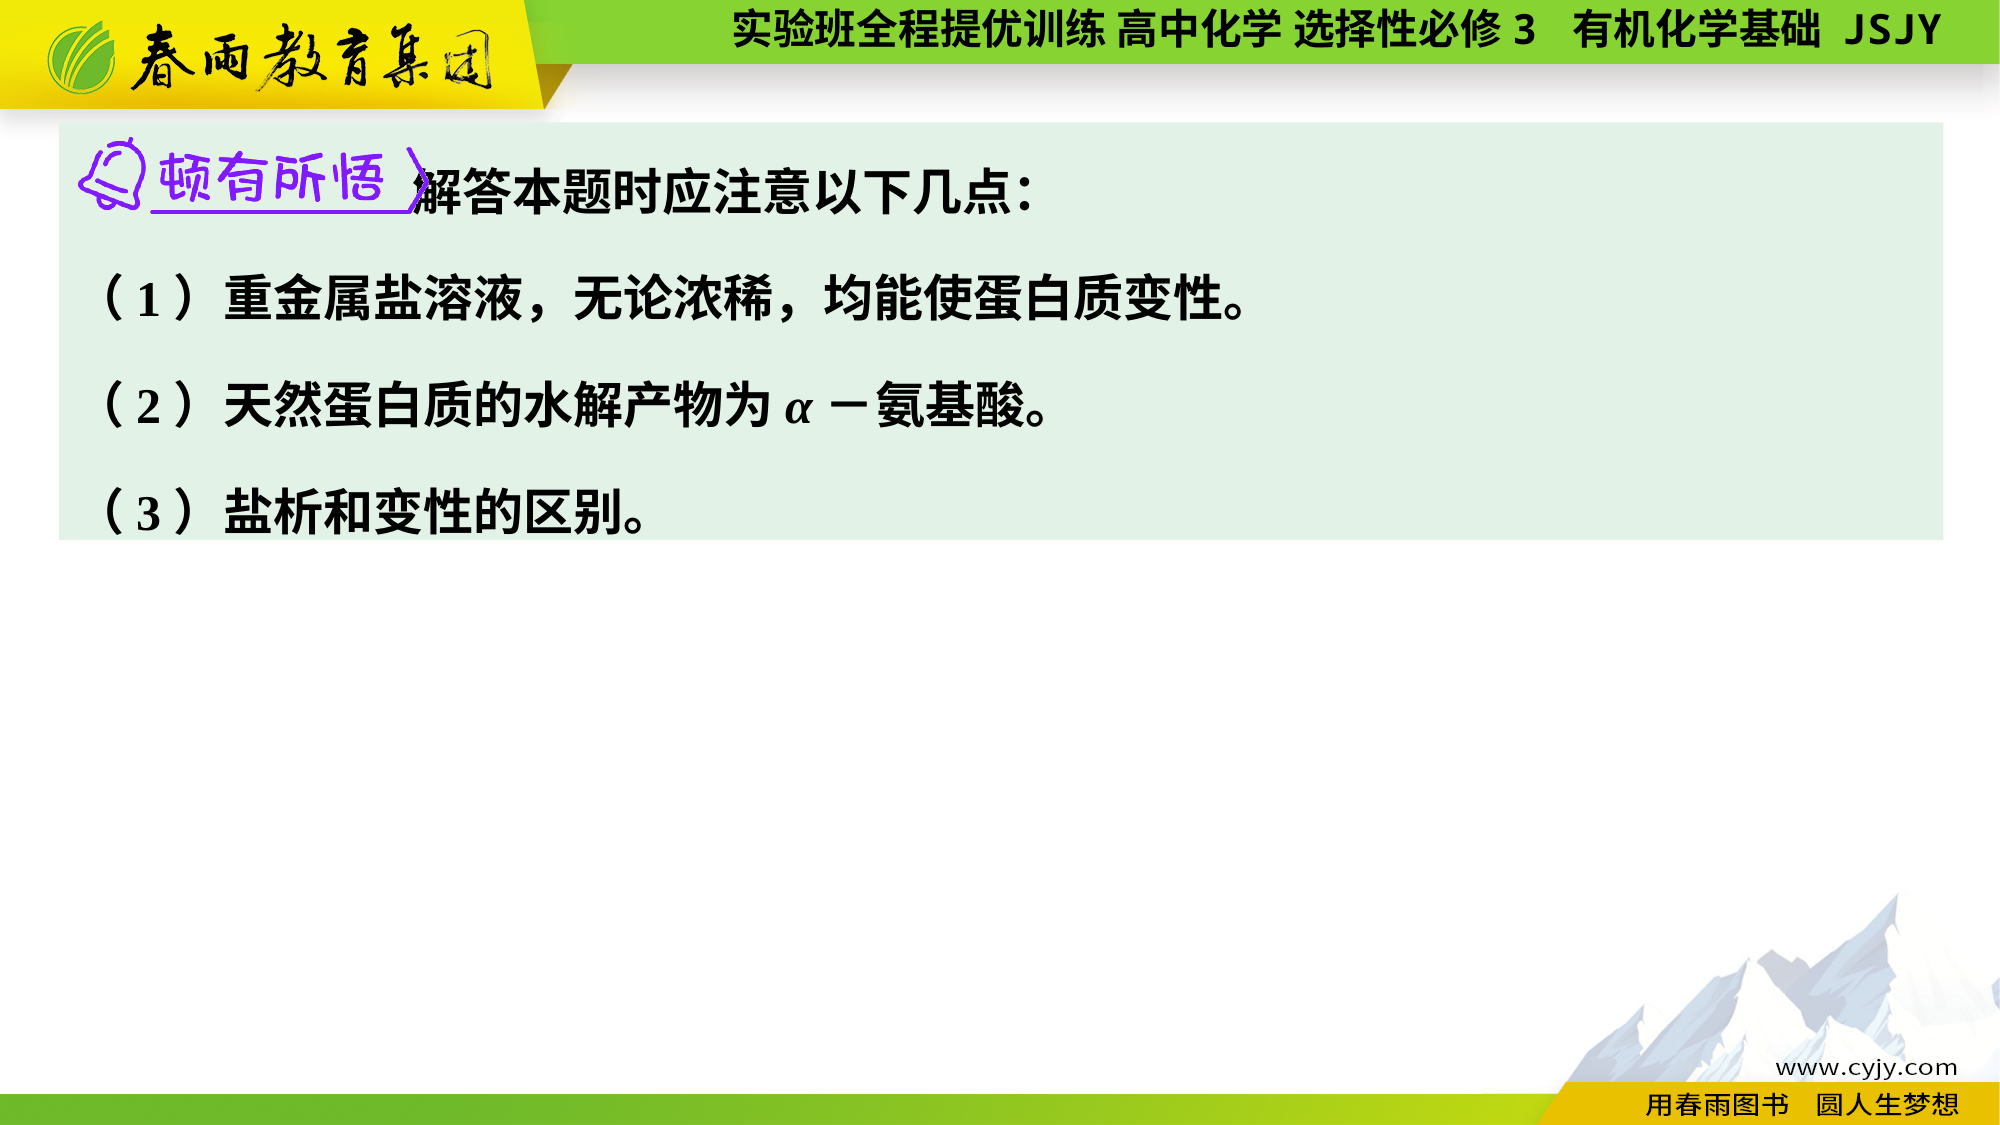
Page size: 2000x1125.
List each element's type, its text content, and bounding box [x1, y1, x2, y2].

picture [0, 0, 2000, 1125]
list 解答本题时应注意以下几点： （1）重金属盐溶液，无论浓稀，均能使蛋白质变性。 （2）天然蛋白质的水解产物为α－氨基酸。 （3）盐析和变性的区别。 [59, 122, 1944, 540]
